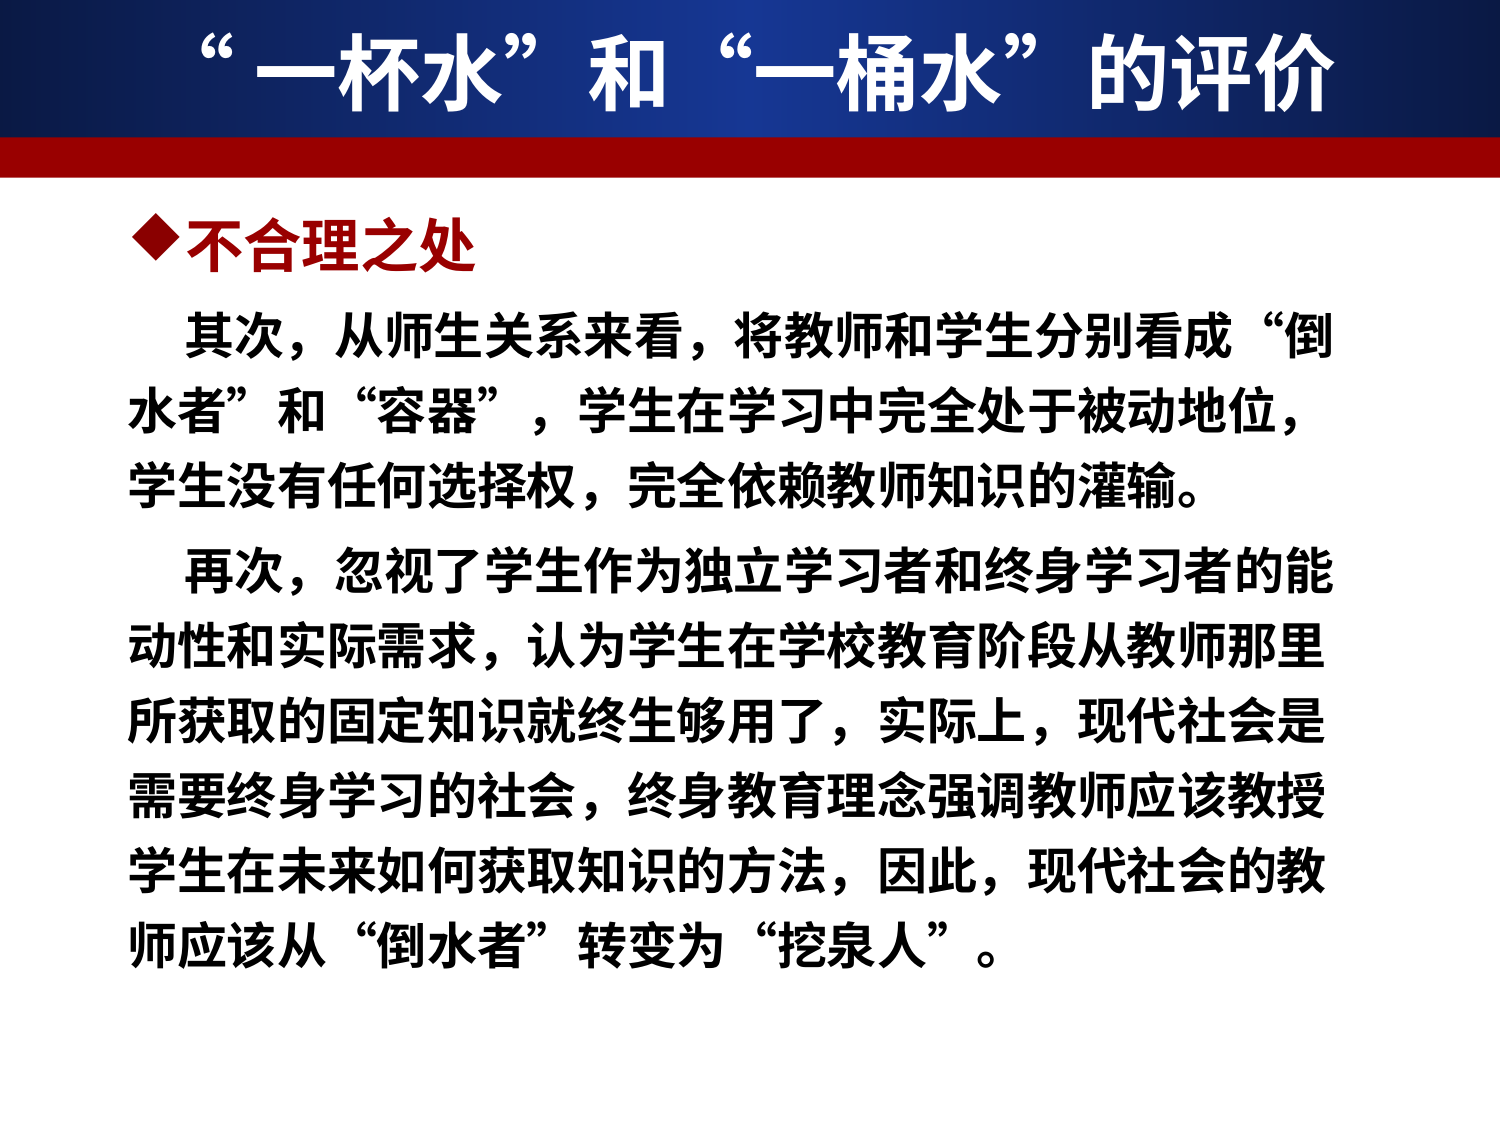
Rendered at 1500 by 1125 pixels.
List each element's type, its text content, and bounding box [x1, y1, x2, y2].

list 不合理之处 其次，从师生关系来看，将教师和学生分别看成“倒水者”和“容器”，学生在学习中完全处于被动地位，学生没有任何选择权，完全依赖教师知识的灌输。 再次，忽视了学生作为独立学习者和终身学习者的能动性和实际需求，认为学生在学校教育阶段从教师那里所获取的固定知识就终生够用了，实际上，现代社会是需要终身学习的社会，终身教育理念强调教师应该教授学生在未来如何获取知识的方法，因此，现代社会的教师应该从“倒水者”转变为“挖泉人”。 [112, 184, 1388, 1035]
title “一杯水”和“一桶水”的评价 [50, 24, 1438, 118]
